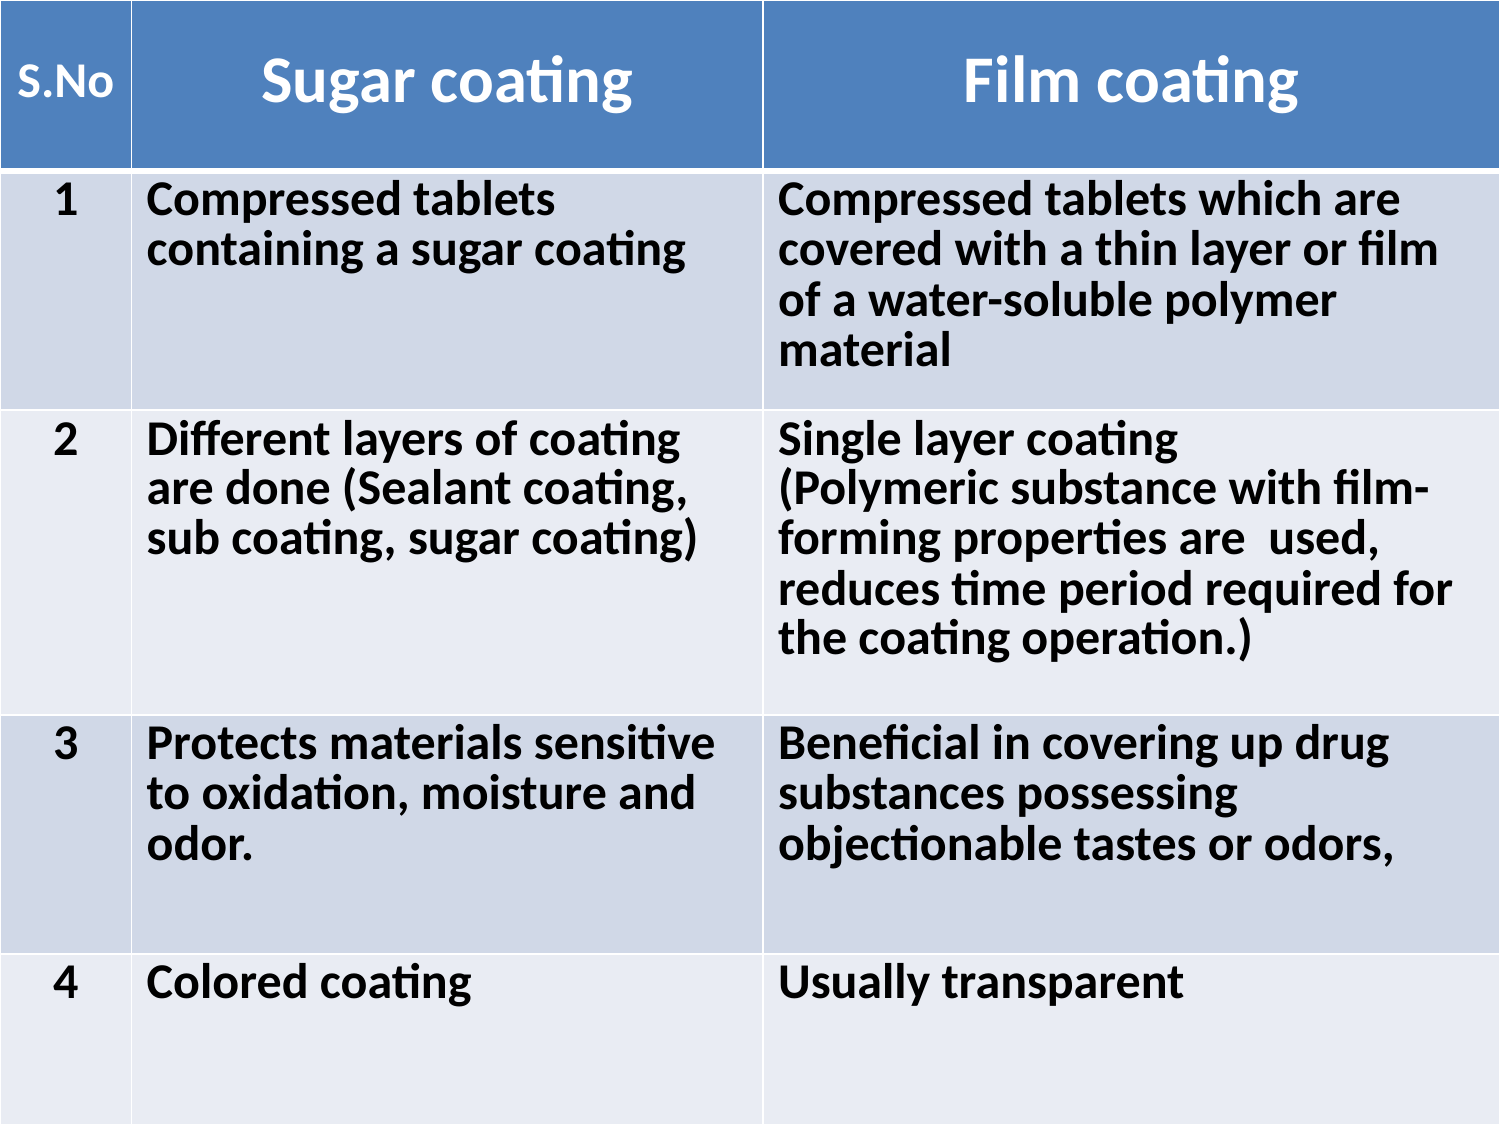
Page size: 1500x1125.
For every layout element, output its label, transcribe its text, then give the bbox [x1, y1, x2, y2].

table_cell Compressed tablets containing a sugar coating [132, 174, 762, 409]
table_cell Usually transparent [764, 955, 1499, 1124]
table_cell 2 [1, 411, 131, 714]
table_header Sugar coating [132, 1, 762, 168]
table_header Film coating [764, 1, 1499, 168]
table_cell Different layers of coating are done (Sealant coating, sub coating, sugar coating) [132, 411, 762, 714]
table_cell Single layer coating (Polymeric substance with film-forming properties are used, reduces time period required for the coating operation.) [764, 411, 1499, 714]
table_cell 3 [1, 716, 131, 953]
table_cell Compressed tablets which are covered with a thin layer or film of a water-soluble polymer material [764, 174, 1499, 409]
table_cell Beneficial in covering up drug substances possessing objectionable tastes or odors, [764, 716, 1499, 953]
table_cell Protects materials sensitive to oxidation, moisture and odor. [132, 716, 762, 953]
table_header S.No [1, 1, 131, 168]
table_cell 1 [1, 174, 131, 409]
table_cell Colored coating [132, 955, 762, 1124]
table_cell 4 [1, 955, 131, 1124]
